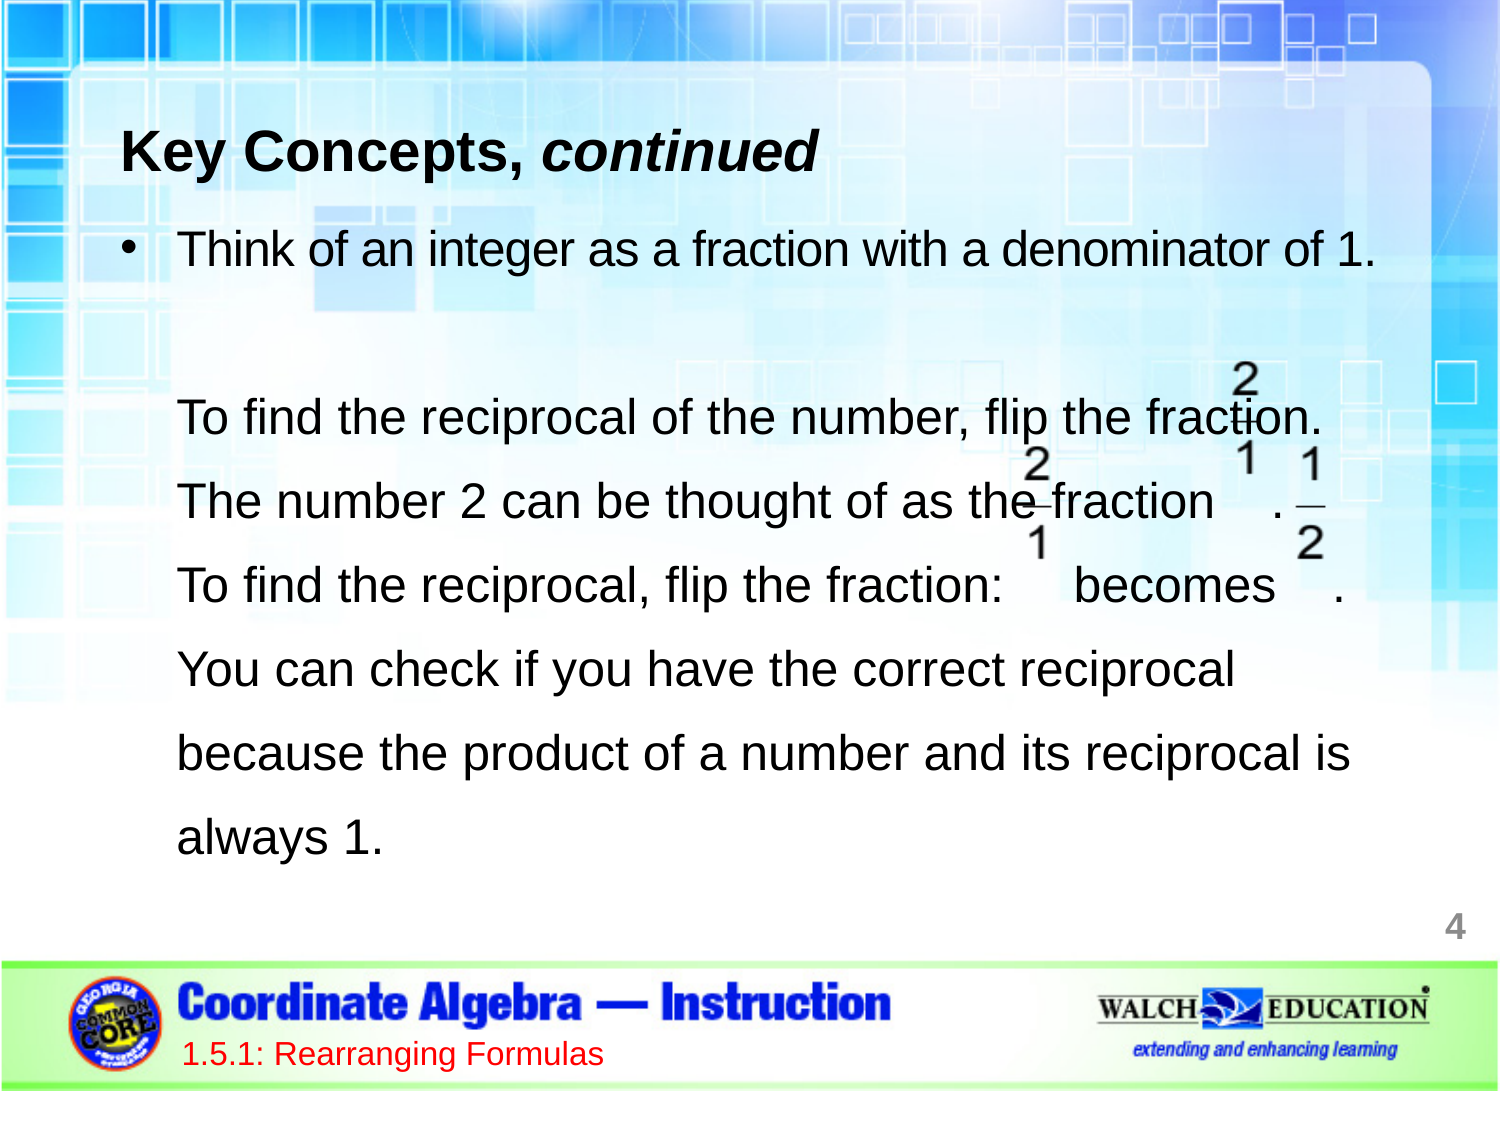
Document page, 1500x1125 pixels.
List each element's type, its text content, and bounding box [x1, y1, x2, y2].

list 1.5.1: Rearranging Formulas [166, 1024, 1074, 1069]
subtitle Key Concepts, continued Think of an integer as a fraction with a denominator of 1. To find the reciprocal of the number, flip the fraction. The number 2 can be thought of as the fraction . To find the reciprocal, flip the fraction: becomes . You can check if you have the correct reciprocal because the product of a number and its reciprocal is always 1. [105, 105, 1394, 949]
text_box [1017, 429, 1054, 562]
slide_number 4 [1361, 901, 1481, 949]
picture [1, 0, 1500, 1091]
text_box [1226, 344, 1263, 477]
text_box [1291, 429, 1328, 562]
